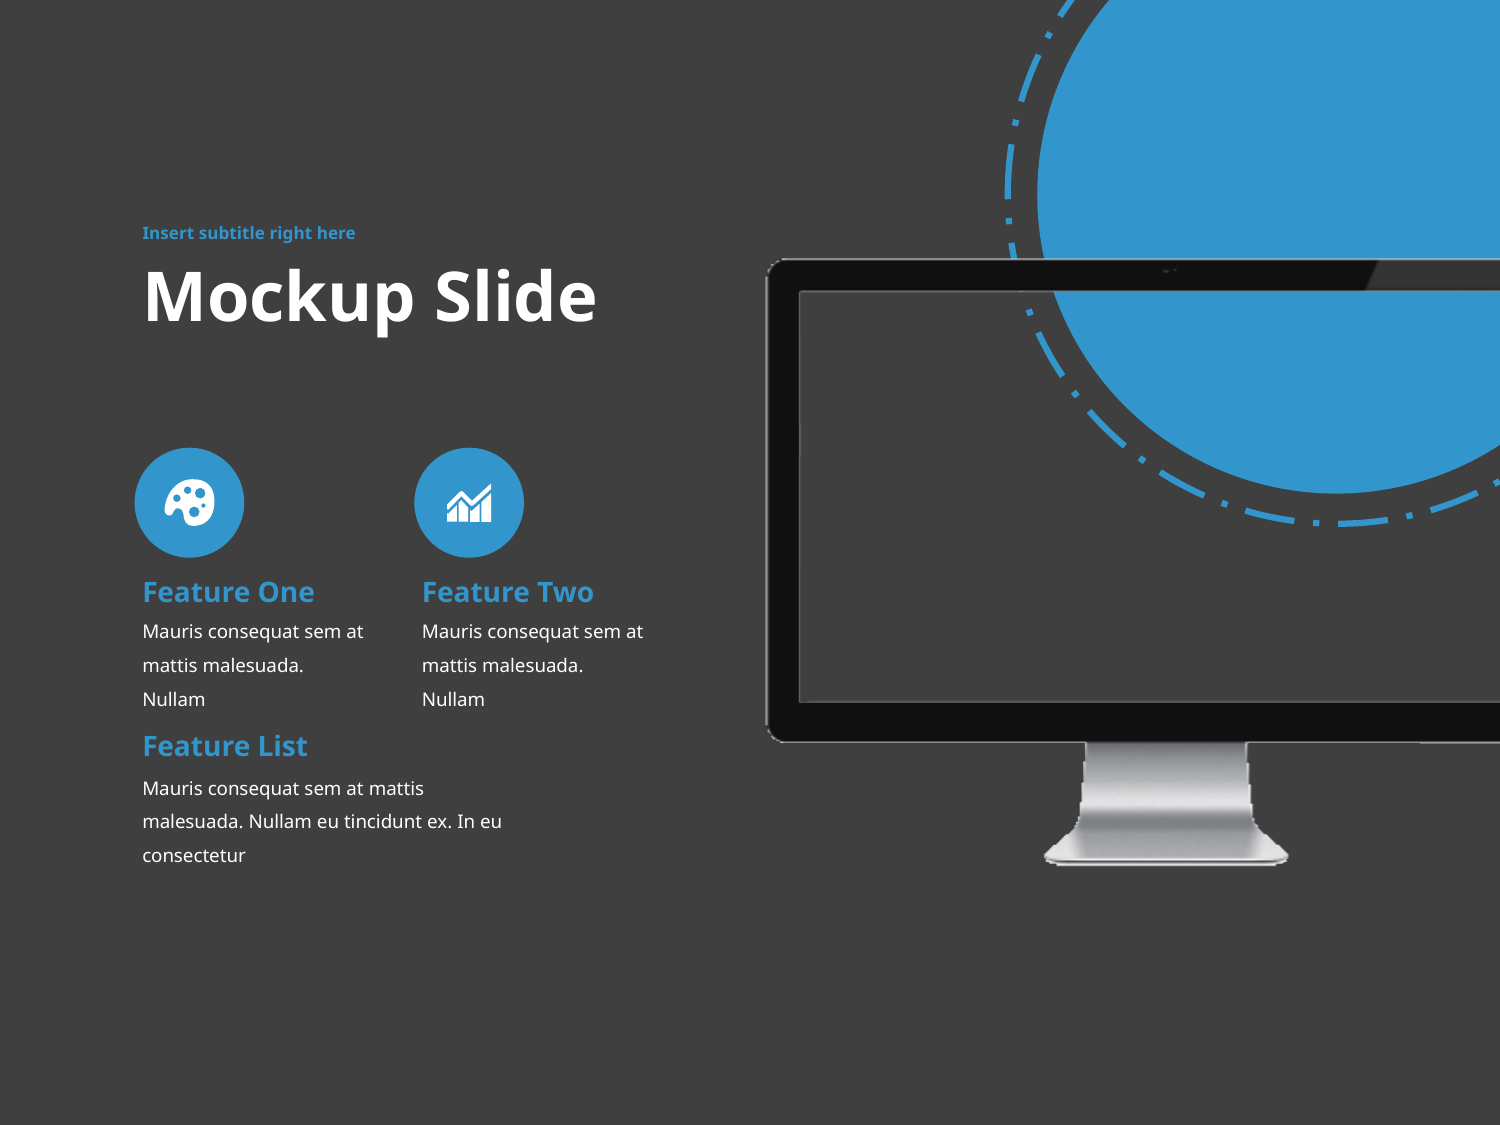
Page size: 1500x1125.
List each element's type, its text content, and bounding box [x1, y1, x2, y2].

text_box [1006, 0, 1500, 257]
text_box [133, 446, 246, 559]
text_box Mauris consequat sem at mattis malesuada. Nullam [127, 616, 380, 718]
text_box Mauris consequat sem at mattis malesuada. Nullam [407, 616, 660, 718]
title Mockup Slide [127, 257, 764, 366]
picture [764, 257, 1500, 868]
text_box Mauris consequat sem at mattis malesuada. Nullam eu tincidunt ex. In eu consectetur [127, 757, 542, 874]
text_box Feature Two [407, 566, 660, 616]
text_box [413, 446, 525, 559]
text_box Feature List [127, 721, 377, 770]
subtitle Insert subtitle right here [127, 210, 836, 257]
text_box Feature One [127, 566, 380, 616]
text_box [447, 483, 492, 522]
text_box [164, 479, 215, 526]
